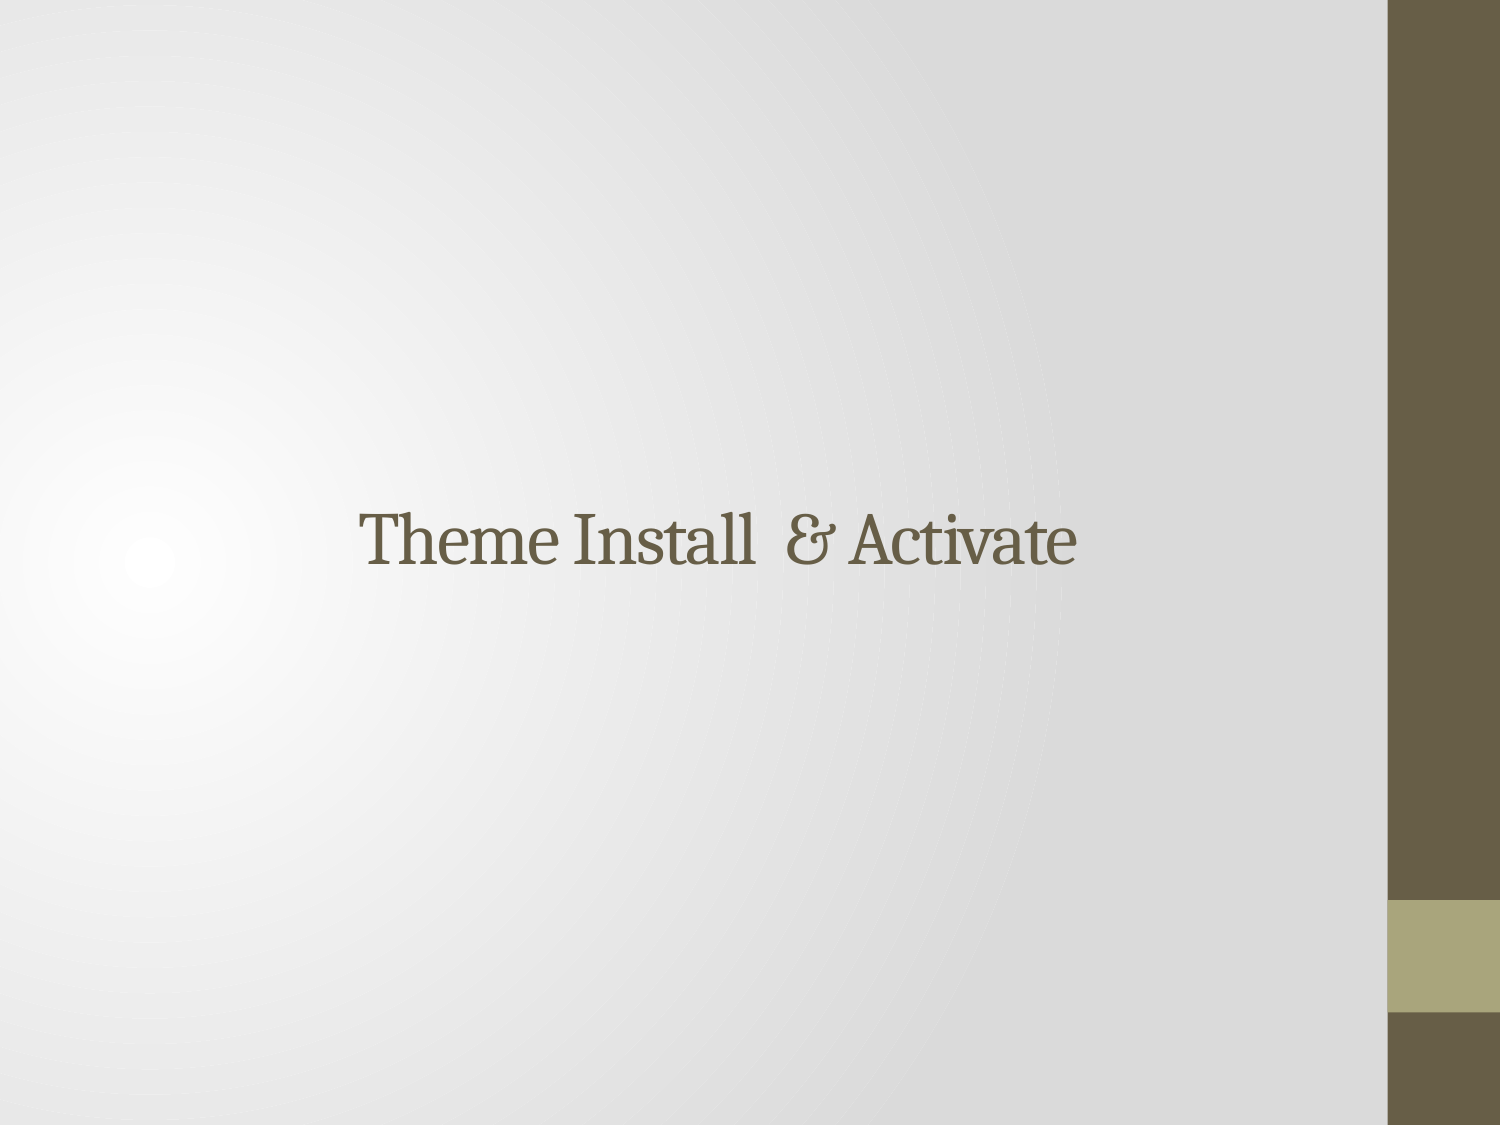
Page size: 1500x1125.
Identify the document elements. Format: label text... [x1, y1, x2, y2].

title Theme Install & Activate [99, 437, 1338, 588]
